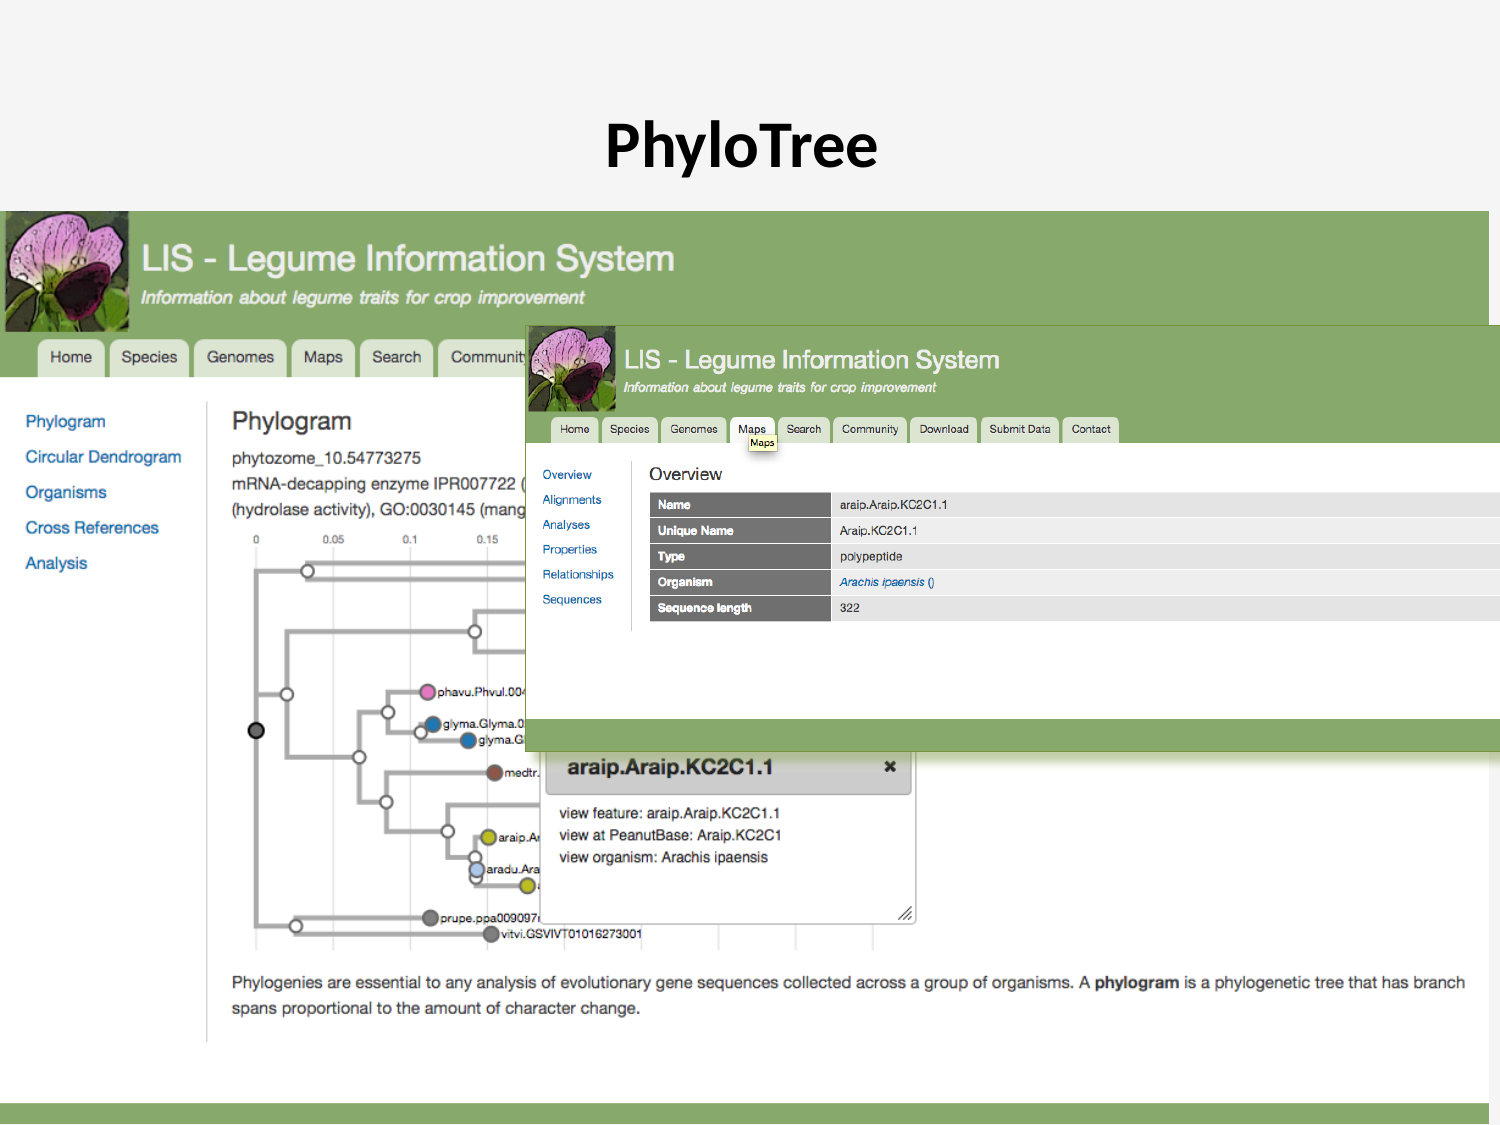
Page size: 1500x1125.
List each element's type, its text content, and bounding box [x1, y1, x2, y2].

title PhyloTree [75, 74, 1425, 210]
picture [0, 211, 1500, 1124]
